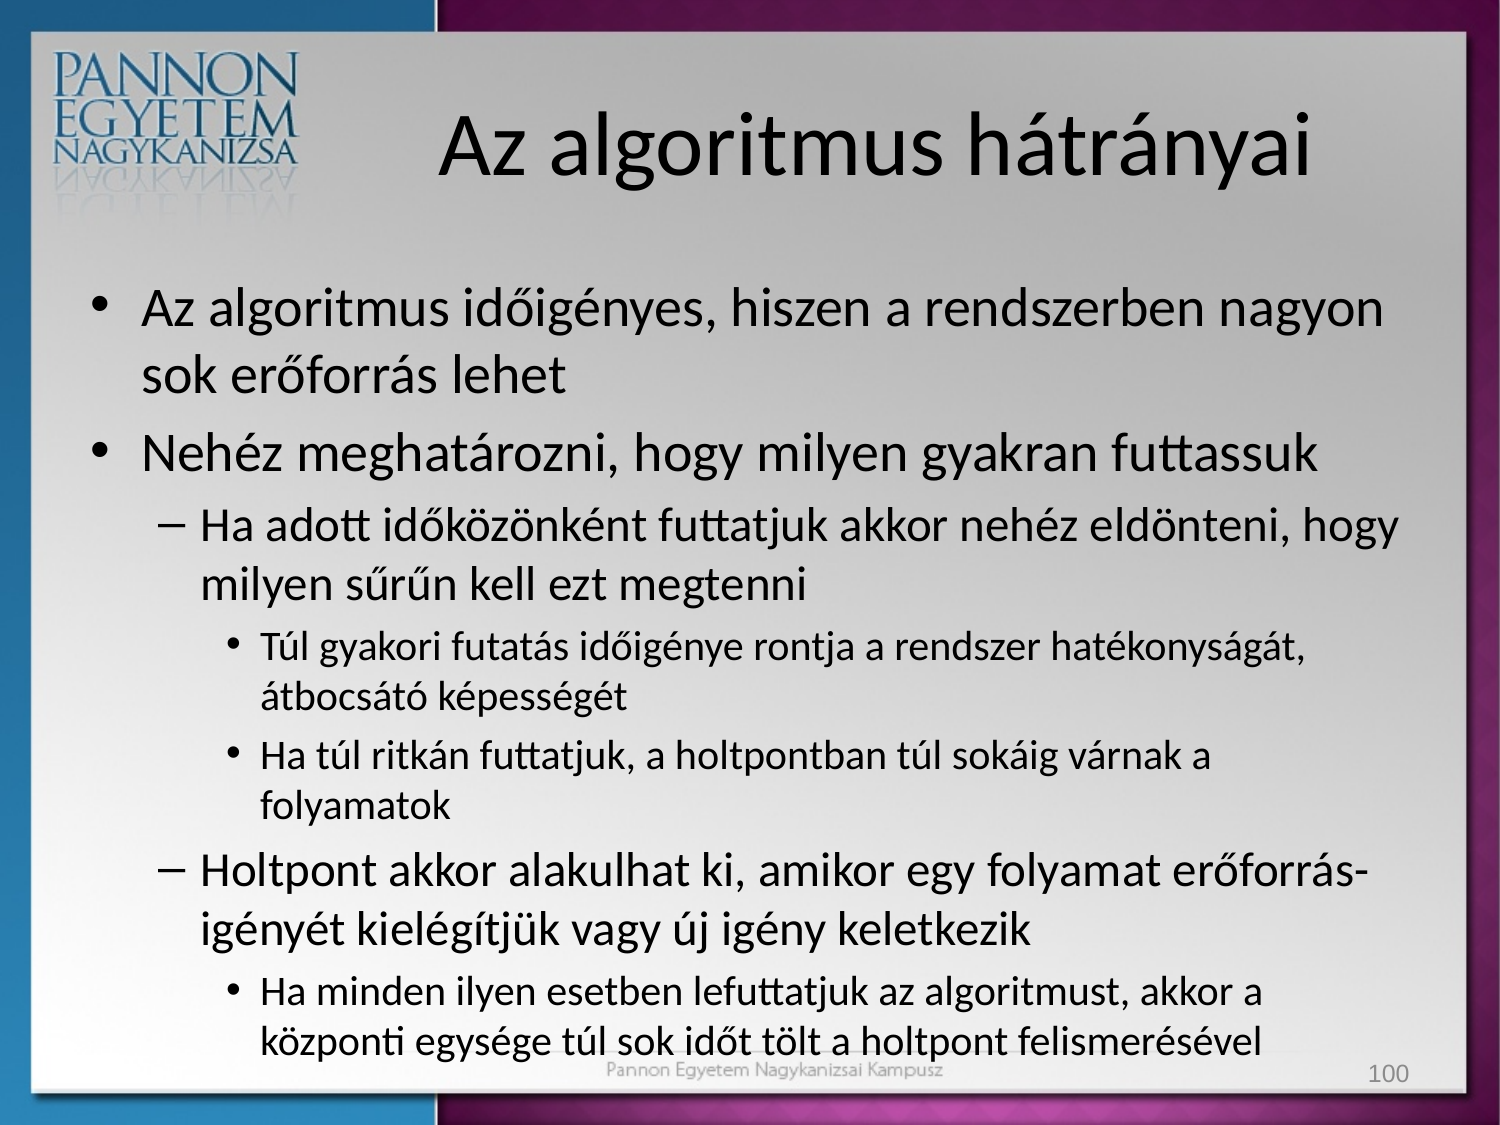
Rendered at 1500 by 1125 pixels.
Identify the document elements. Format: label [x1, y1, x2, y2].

title [328, 45, 1425, 233]
slide_number [1074, 1042, 1425, 1103]
list [75, 262, 1425, 1075]
picture [0, 0, 1500, 1125]
